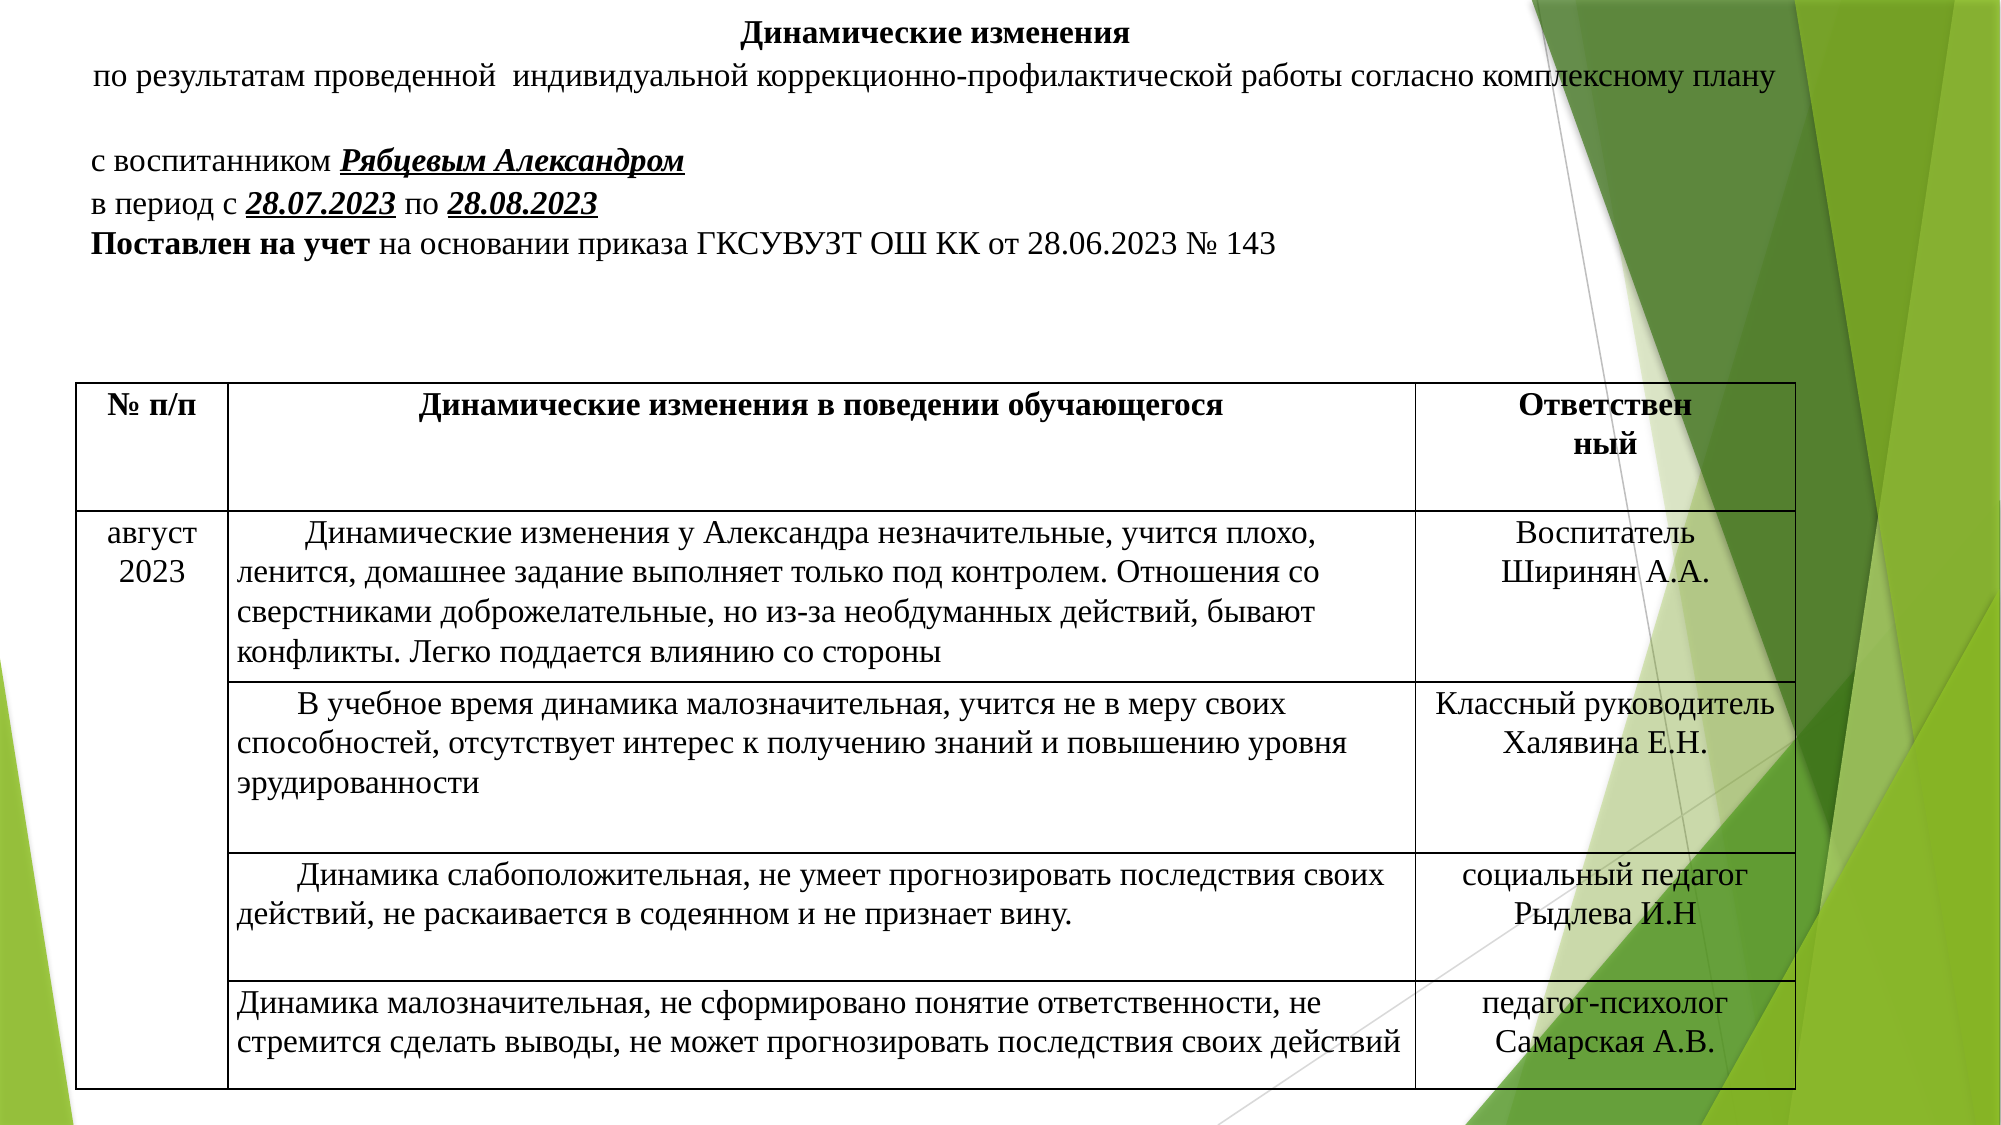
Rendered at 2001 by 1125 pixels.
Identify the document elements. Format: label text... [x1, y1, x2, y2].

table_cell Динамические изменения у Александра незначительные, учится плохо, ленится, домашнее задание выполняет только под контролем. Отношения со сверстниками доброжелательные, но из-за необдуманных действий, бывают конфликты. Легко поддается влиянию со стороны [229, 512, 1415, 681]
text_box Динамические изменения по результатам проведенной индивидуальной коррекционно-профилактической работы согласно комплексному плану с воспитанником Рябцевым Александром в период с 28.07.2023 по 28.08.2023 Поставлен на учет на основании приказа ГКСУВУЗТ ОШ КК от 28.06.2023 № 143 [76, 0, 1796, 269]
table_cell социальный педагог Рыдлева И.Н [1416, 854, 1795, 980]
table_cell педагог-психолог Самарская А.В. [1416, 982, 1795, 1088]
table_cell В учебное время динамика малозначительная, учится не в меру своих способностей, отсутствует интерес к получению знаний и повышению уровня эрудированности [229, 683, 1415, 852]
table_cell Классный руководитель Халявина Е.Н. [1416, 683, 1795, 852]
table_cell Воспитатель Ширинян А.А. [1416, 512, 1795, 681]
table_header Ответствен ный [1416, 384, 1795, 510]
table_header № п/п [77, 384, 227, 510]
table_cell Динамика слабоположительная, не умеет прогнозировать последствия своих действий, не раскаивается в содеянном и не признает вину. [229, 854, 1415, 980]
table_cell август 2023 [77, 512, 227, 1088]
table_cell Динамика малозначительная, не сформировано понятие ответственности, не стремится сделать выводы, не может прогнозировать последствия своих действий [229, 982, 1415, 1088]
table_header Динамические изменения в поведении обучающегося [229, 384, 1415, 510]
